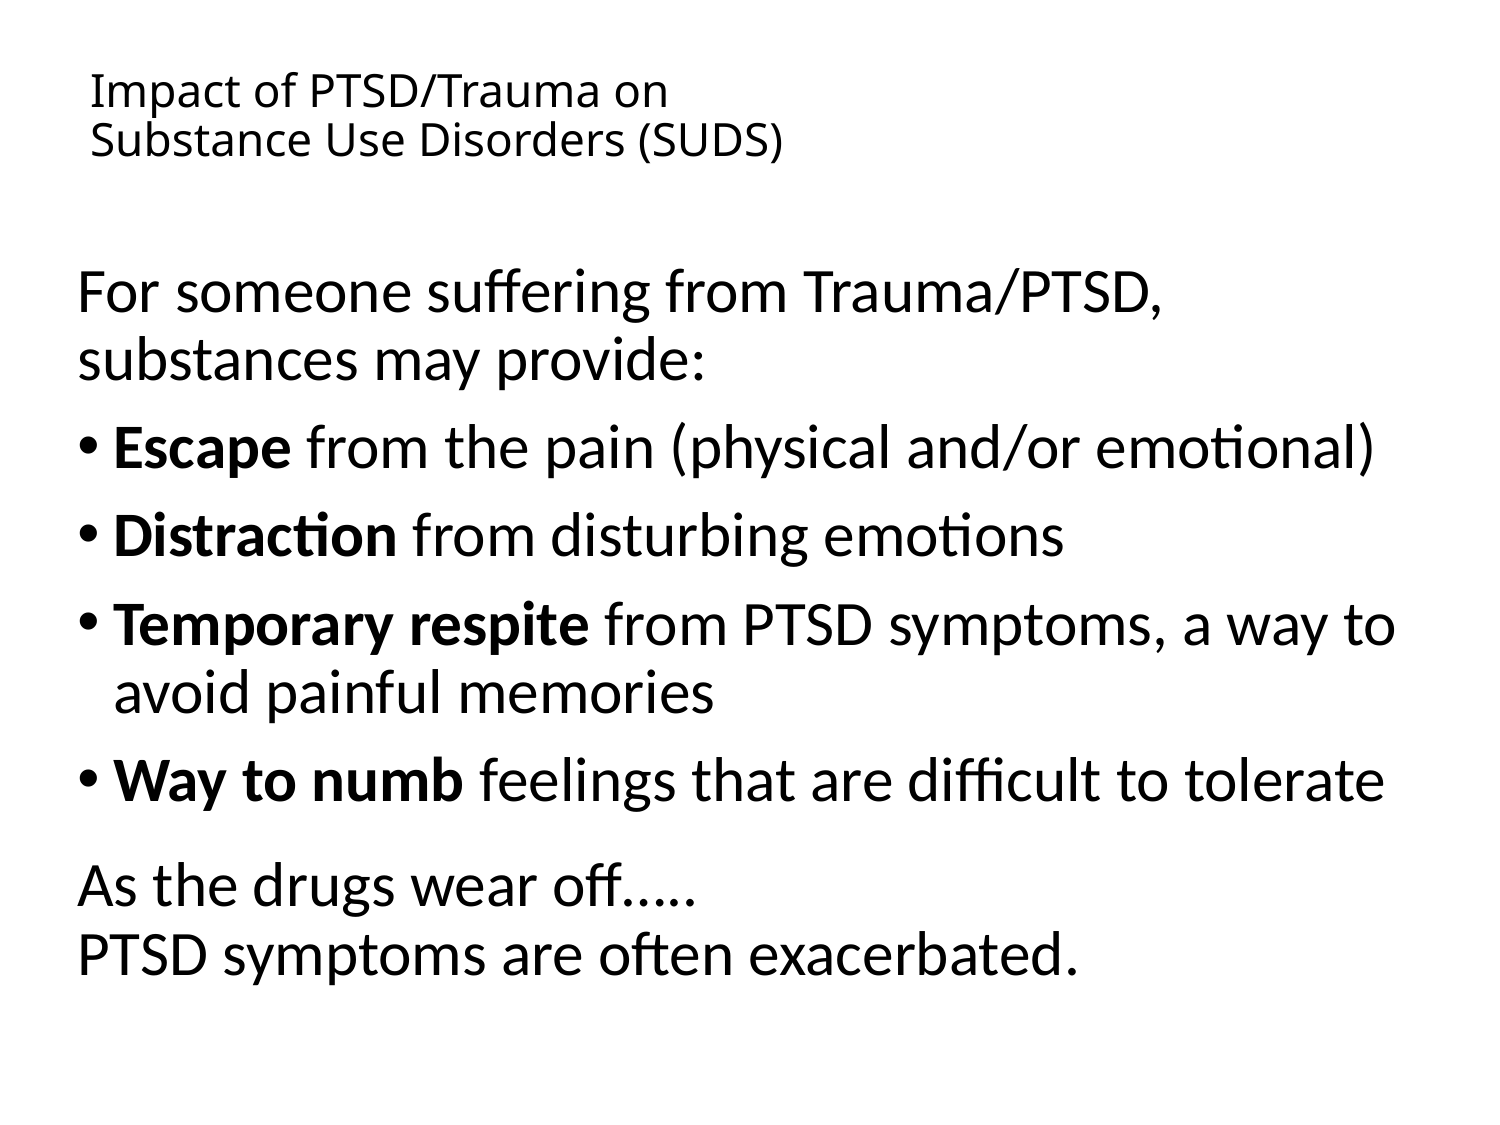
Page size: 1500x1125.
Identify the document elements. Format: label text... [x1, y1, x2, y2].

title Impact of PTSD/Trauma on Substance Use Disorders (SUDS) [75, 59, 1397, 175]
list For someone suffering from Trauma/PTSD, substances may provide: Escape from the pain (physical and/or emotional) Distraction from disturbing emotions Temporary respite from PTSD symptoms, a way to avoid painful memories Way to numb feelings that are difficult to tolerate As the drugs wear off….. PTSD symptoms are often exacerbated. [62, 249, 1438, 1100]
